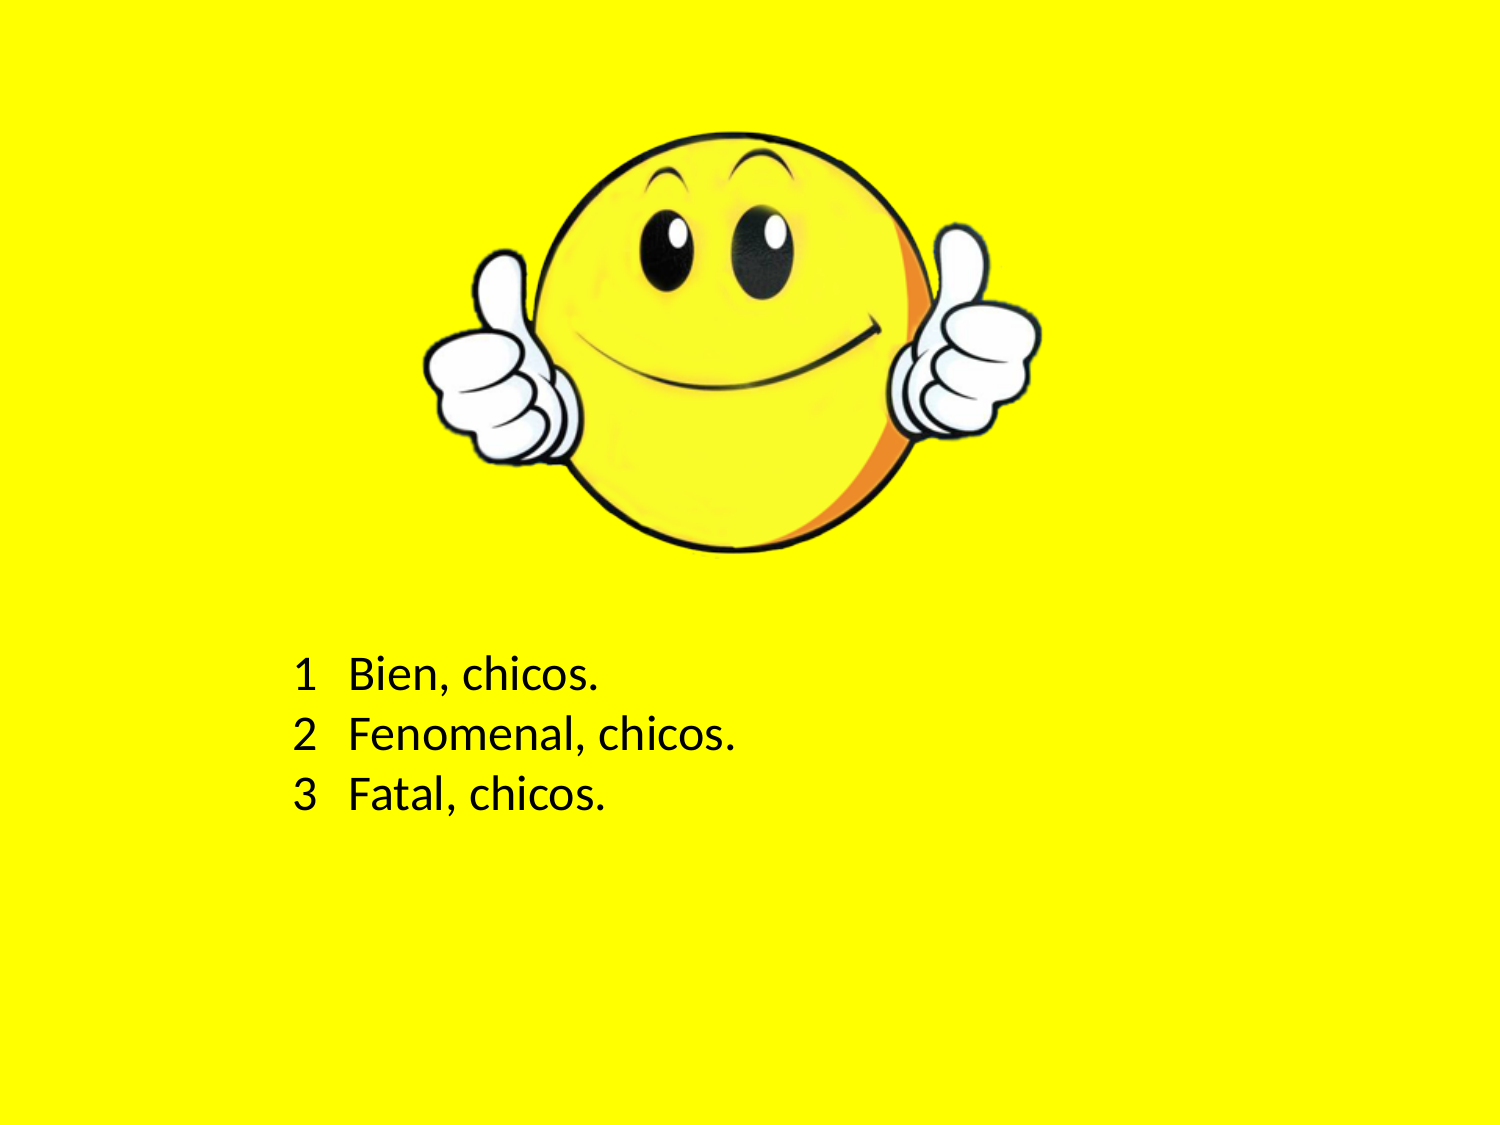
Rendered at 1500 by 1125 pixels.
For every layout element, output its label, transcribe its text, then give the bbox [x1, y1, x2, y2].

picture [418, 125, 1045, 559]
text_box Bien, chicos. Fenomenal, chicos. Fatal, chicos. [277, 633, 1152, 829]
